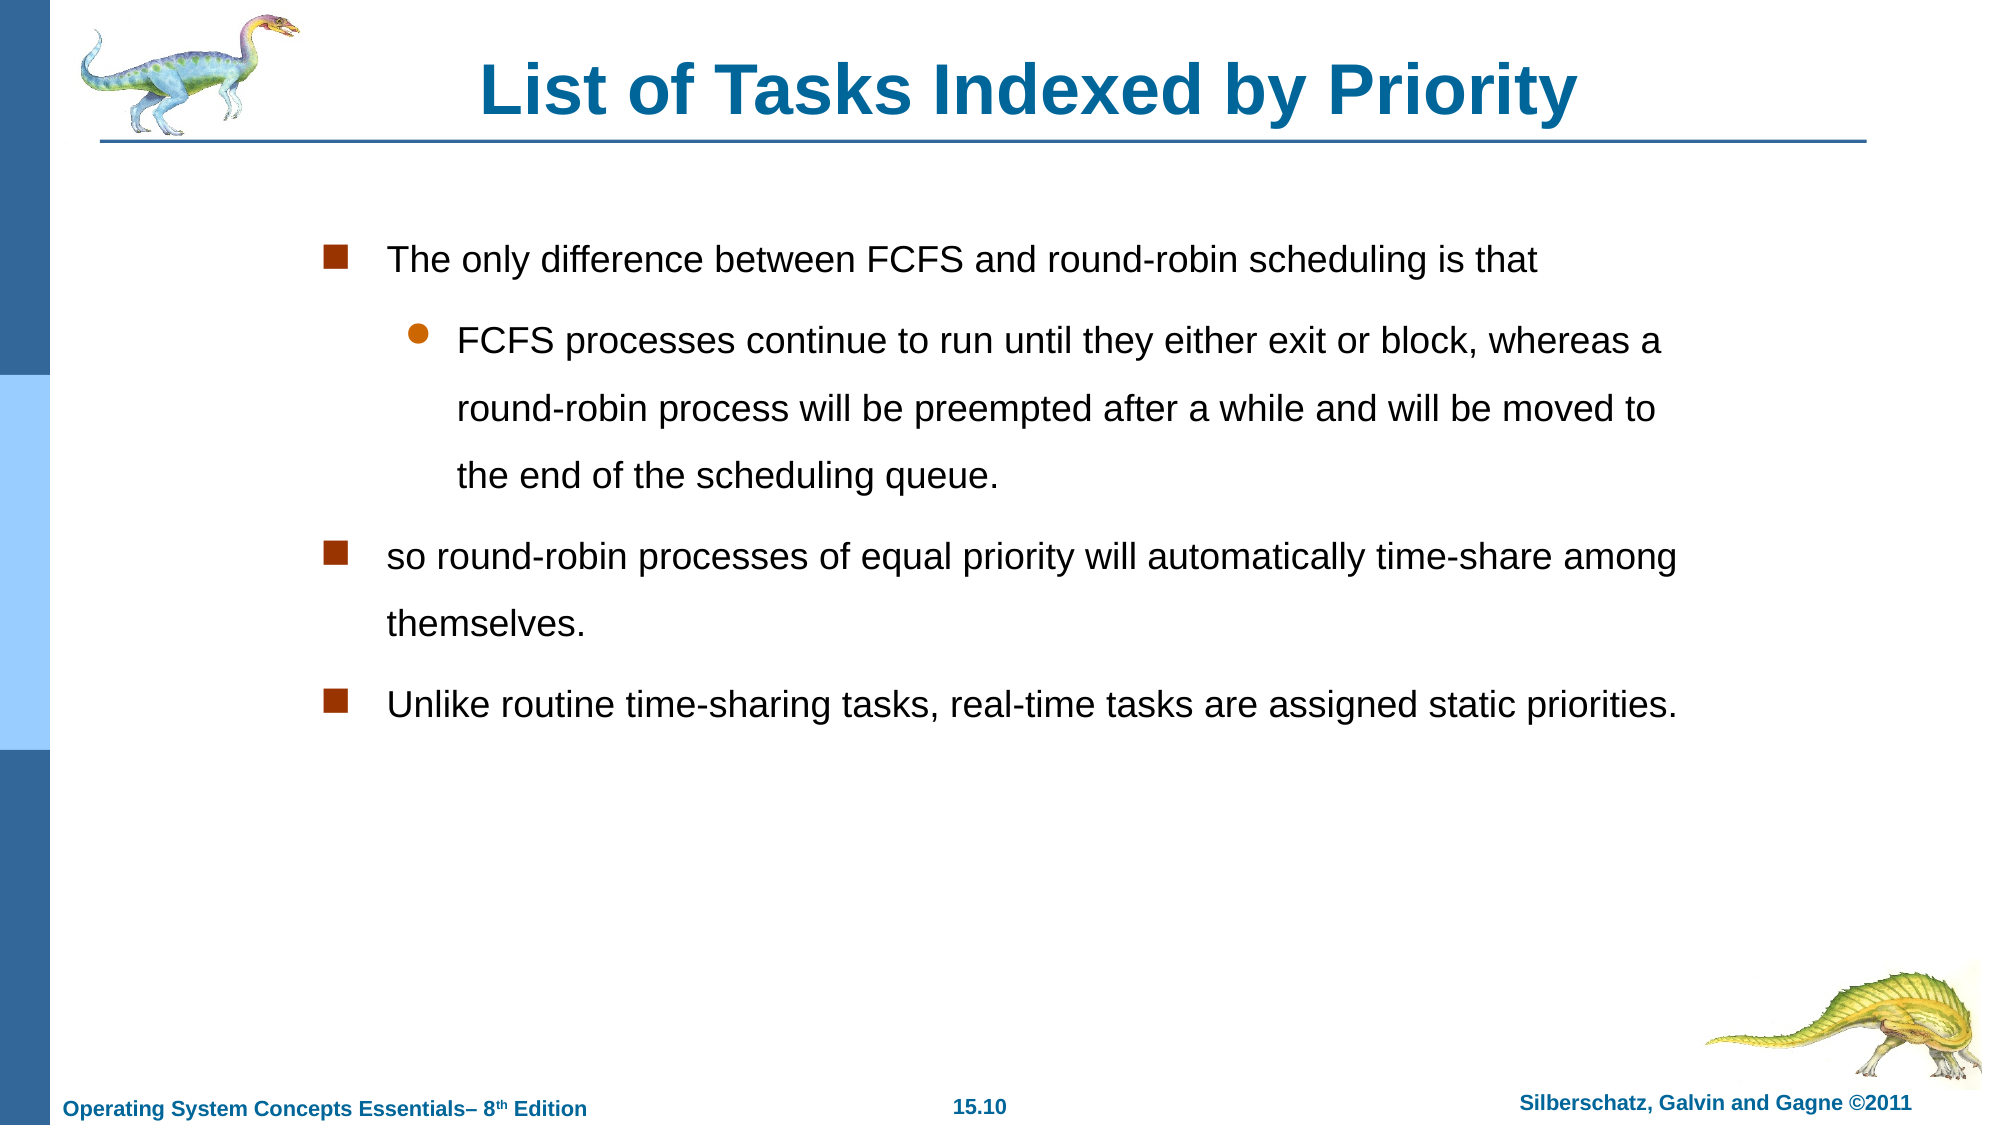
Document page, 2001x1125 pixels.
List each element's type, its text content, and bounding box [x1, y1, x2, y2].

title List of Tasks Indexed by Priority [300, 45, 1760, 141]
list The only difference between FCFS and round-robin scheduling is that FCFS processes continue to run until they either exit or block, whereas a round-robin process will be preempted after a while and will be moved to the end of the scheduling queue. so round-robin processes of equal priority will automatically time-share among themselves. Unlike routine time-sharing tasks, real-time tasks are assigned static priorities. [305, 202, 1713, 1009]
picture [62, 0, 324, 149]
picture [1700, 959, 1982, 1090]
